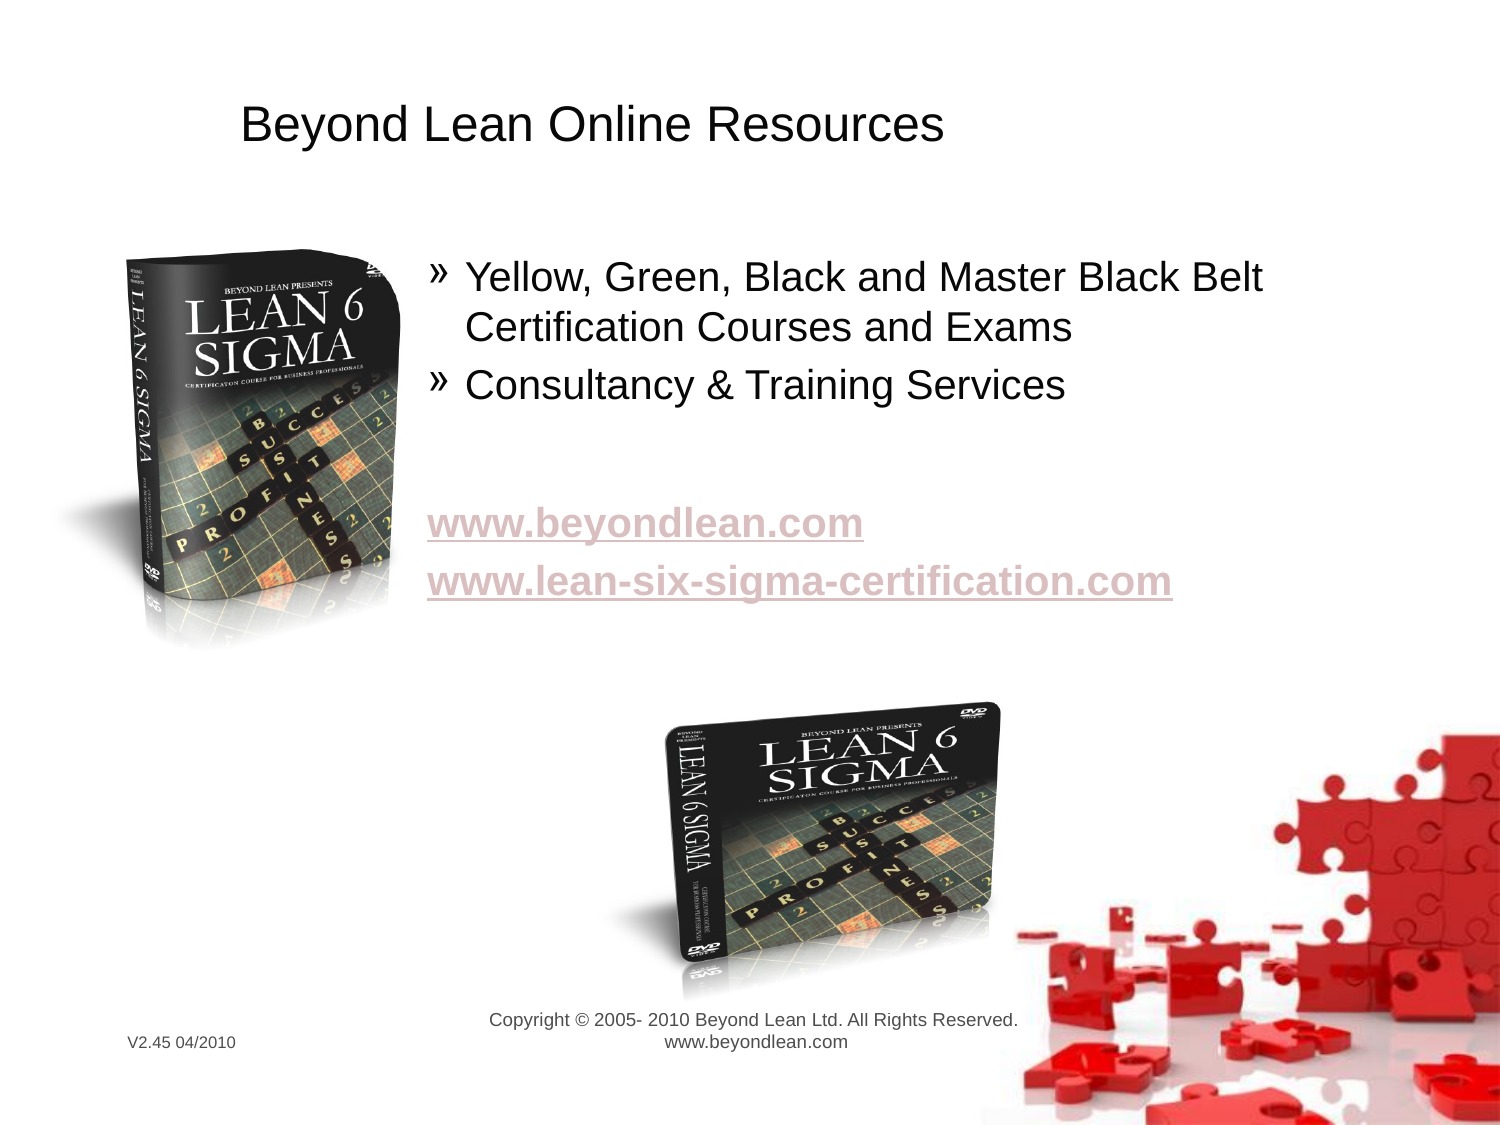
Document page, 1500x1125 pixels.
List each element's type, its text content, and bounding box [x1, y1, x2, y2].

list Yellow, Green, Black and Master Black Belt Certification Courses and Exams Consultancy & Training Services www.beyondlean.com www.lean-six-sigma-certification.com [111, 241, 1377, 1048]
picture [0, 0, 1500, 1125]
title Beyond Lean Online Resources [224, 62, 1346, 181]
